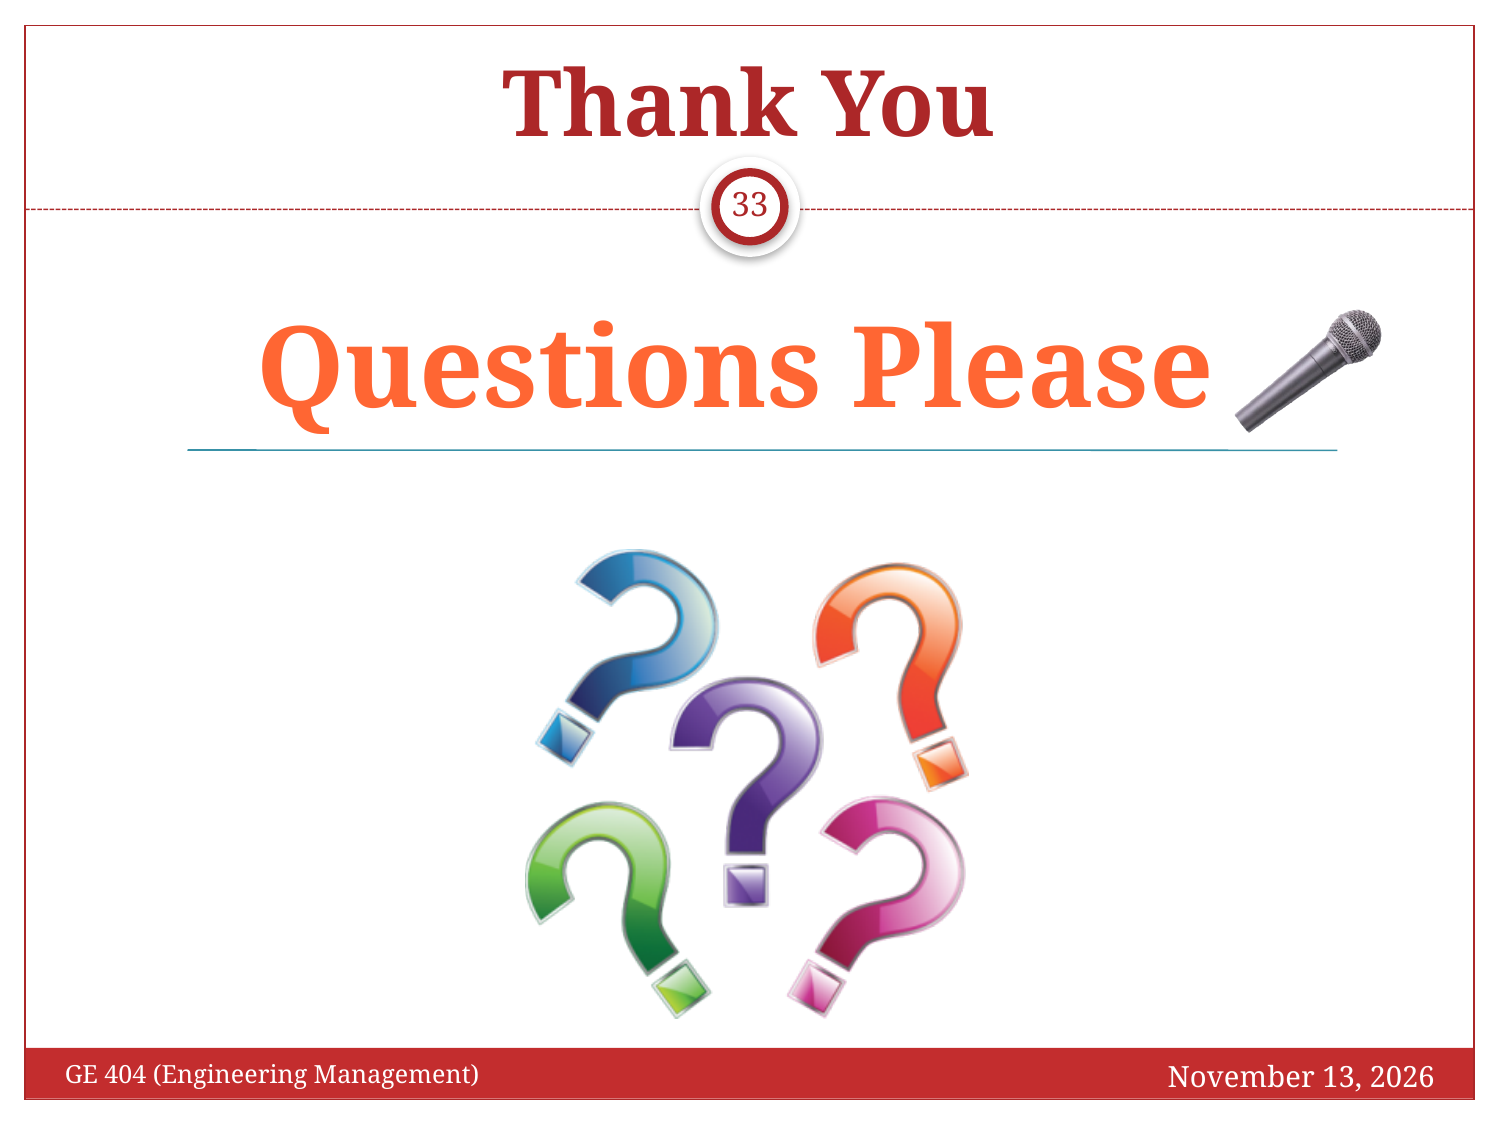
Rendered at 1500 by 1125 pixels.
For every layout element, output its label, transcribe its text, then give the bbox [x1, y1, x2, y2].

slide_number 33 [712, 169, 788, 243]
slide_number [950, 1050, 1450, 1111]
footer GE 404 (Engineering Management) [50, 1051, 638, 1112]
picture [524, 549, 969, 1019]
title Thank You [49, 37, 1450, 163]
picture [1224, 299, 1391, 443]
text_box Questions Please [241, 287, 1230, 438]
